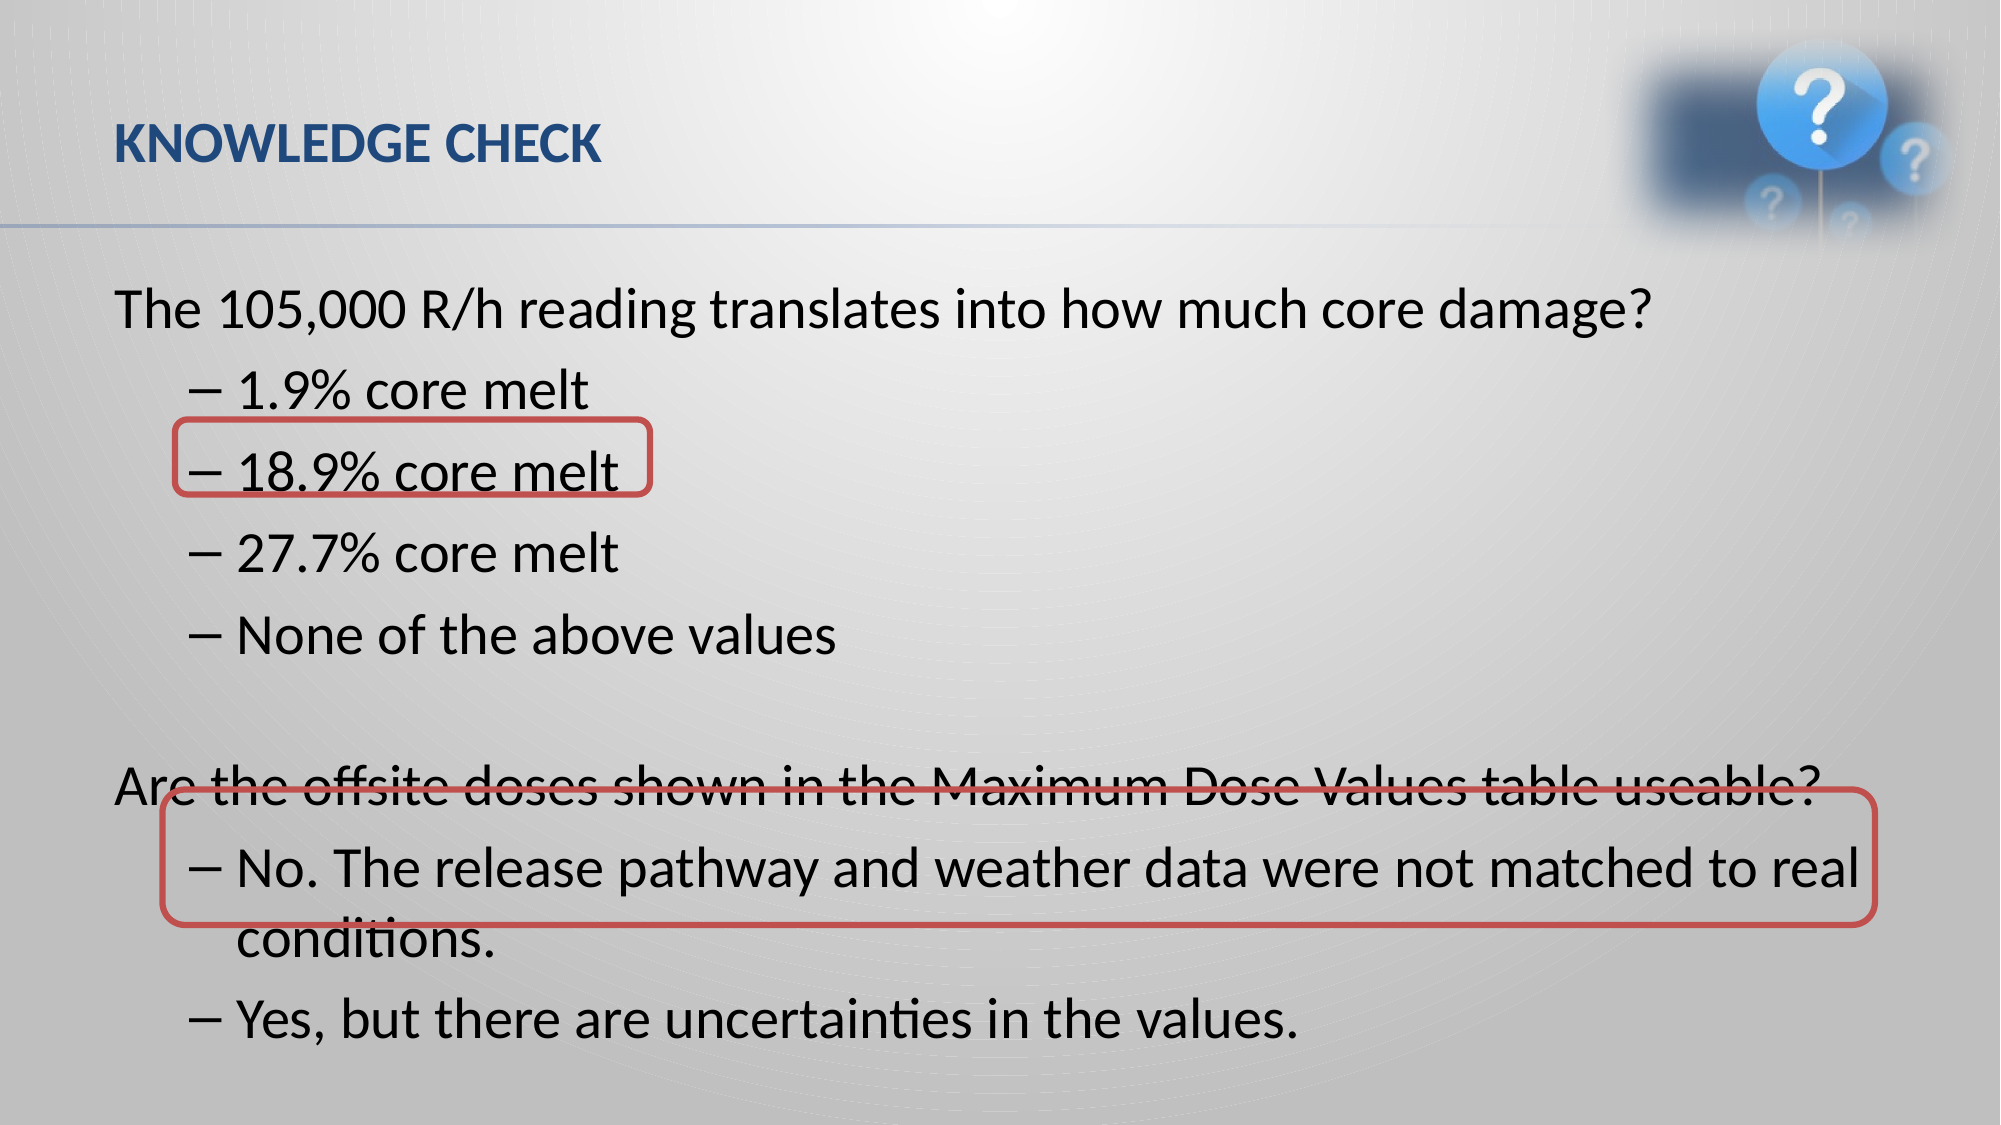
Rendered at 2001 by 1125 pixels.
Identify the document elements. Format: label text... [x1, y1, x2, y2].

text_box [171, 416, 654, 498]
text_box [159, 786, 1879, 929]
title Knowledge Check [99, 45, 1589, 233]
list The 105,000 R/h reading translates into how much core damage? 1.9% core melt 18.9% core melt 27.7% core melt None of the above values Are the offsite doses shown in the Maximum Dose Values table useable? No. The release pathway and weather data were not matched to real conditions. Yes, but there are uncertainties in the values. [99, 262, 1900, 1075]
picture [1601, 25, 1974, 262]
